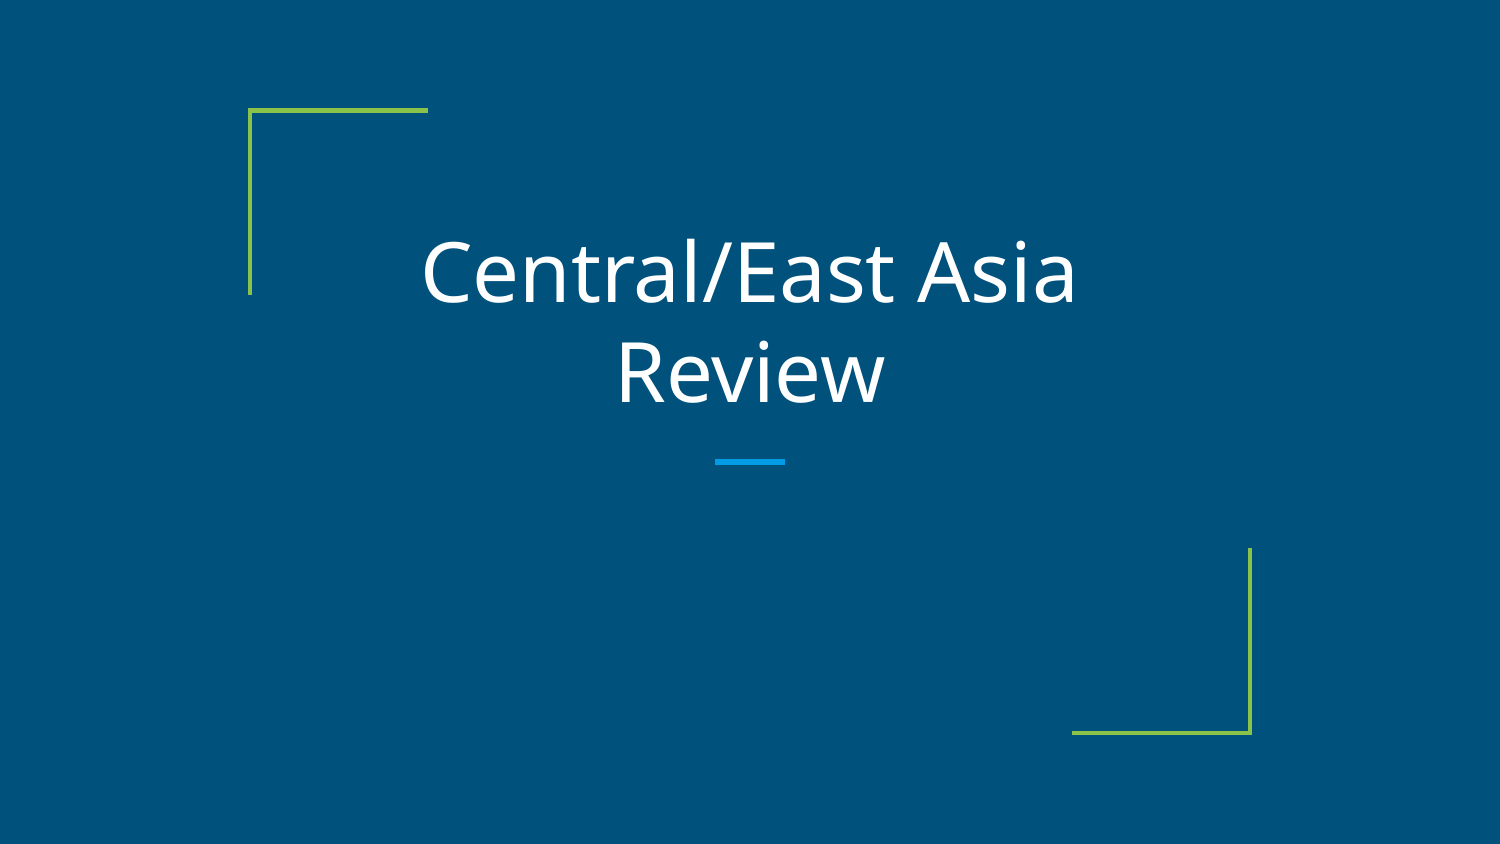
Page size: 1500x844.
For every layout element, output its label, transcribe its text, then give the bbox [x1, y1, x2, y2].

title Central/East Asia Review [275, 195, 1225, 435]
